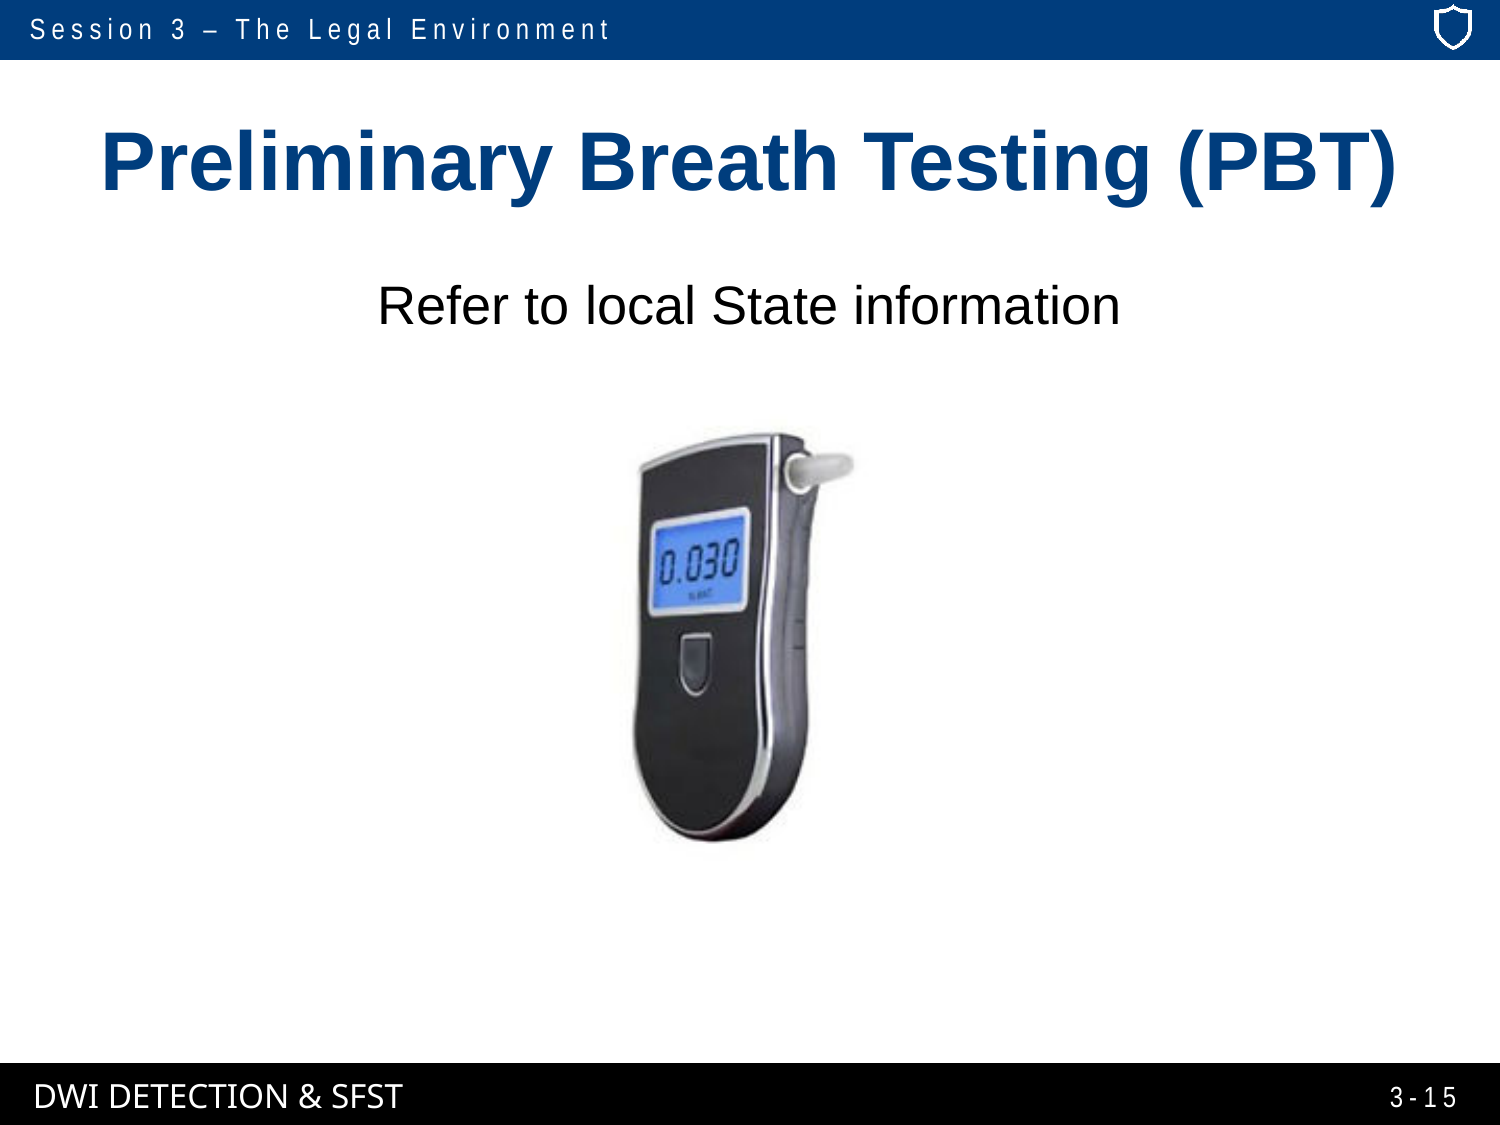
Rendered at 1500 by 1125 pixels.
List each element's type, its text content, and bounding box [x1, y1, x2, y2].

title Preliminary Breath Testing (PBT) [75, 104, 1425, 210]
picture [437, 343, 1063, 917]
slide_number 3-15 [1121, 1065, 1472, 1125]
picture [1434, 4, 1472, 50]
list Refer to local State information [75, 270, 1425, 990]
